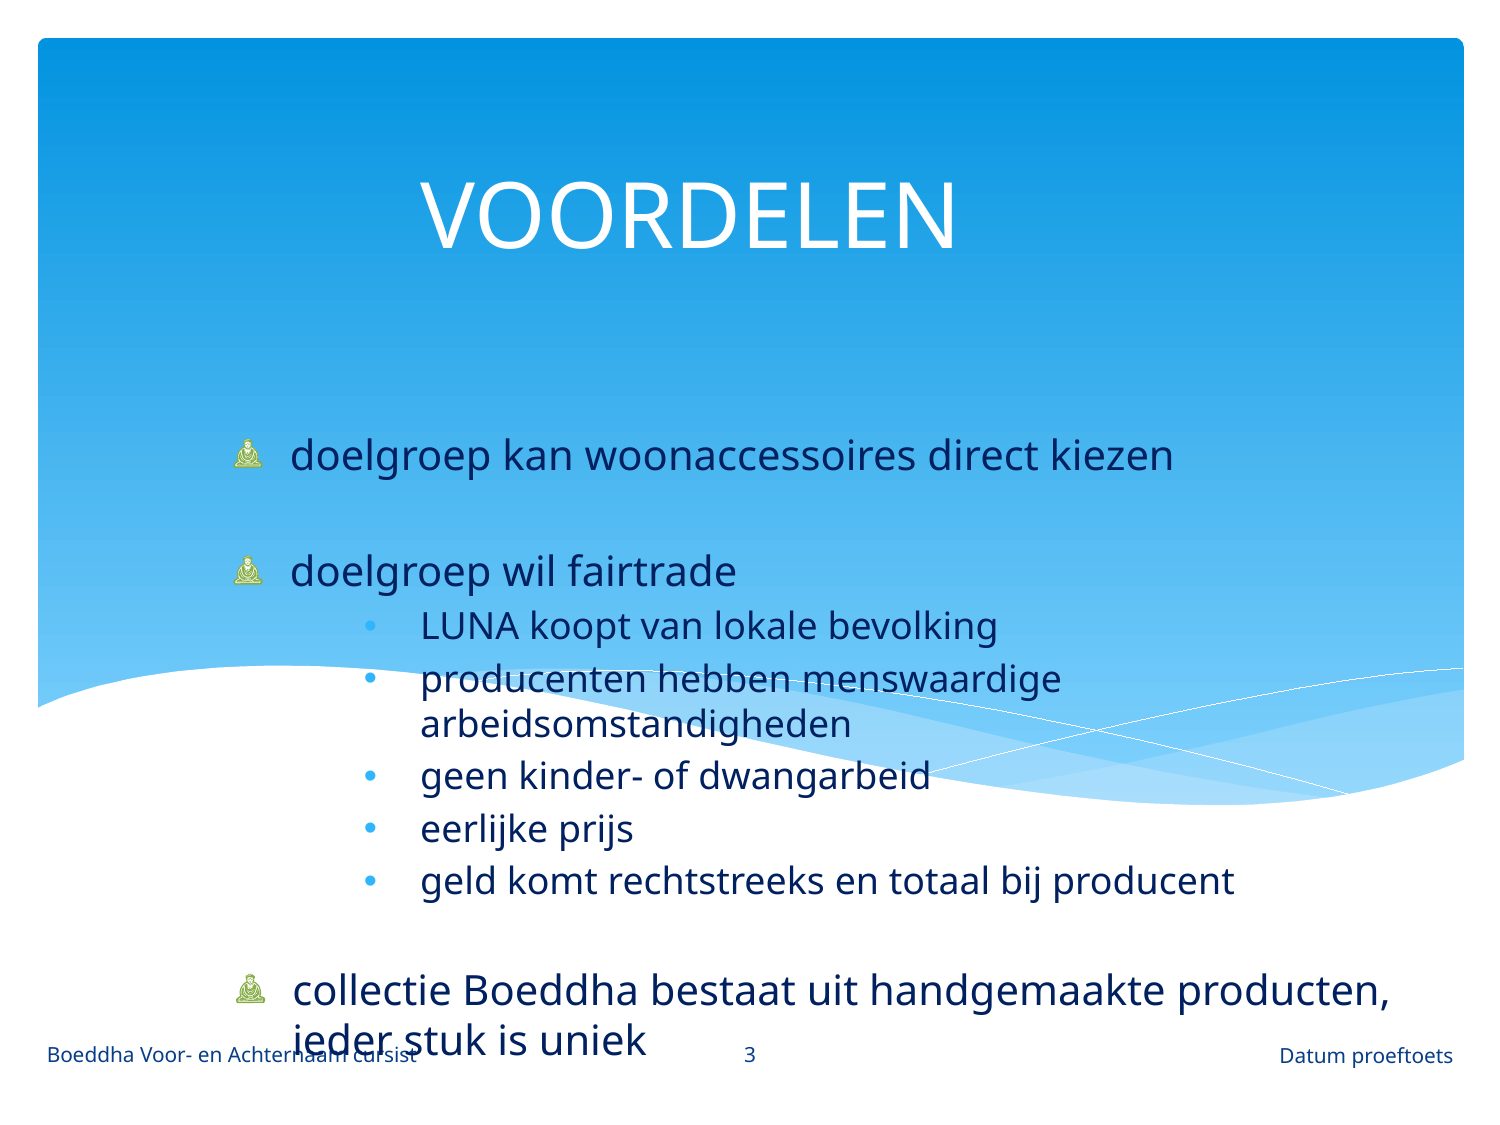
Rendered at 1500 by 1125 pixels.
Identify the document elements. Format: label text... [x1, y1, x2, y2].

title VOORDELEN [289, 149, 1093, 294]
slide_number Datum proeftoets [847, 1025, 1469, 1086]
slide_number 3 [654, 1025, 846, 1086]
list doelgroep kan woonaccessoires direct kiezen doelgroep wil fairtrade LUNA koopt van lokale bevolking producenten hebben menswaardige arbeidsomstandigheden geen kinder- of dwangarbeid eerlijke prijs geld komt rechtstreeks en totaal bij producent collectie Boeddha bestaat uit handgemaakte producten, ieder stuk is uniek [218, 420, 1459, 1125]
footer Boeddha Voor- en Achternaam cursist [31, 1025, 653, 1086]
